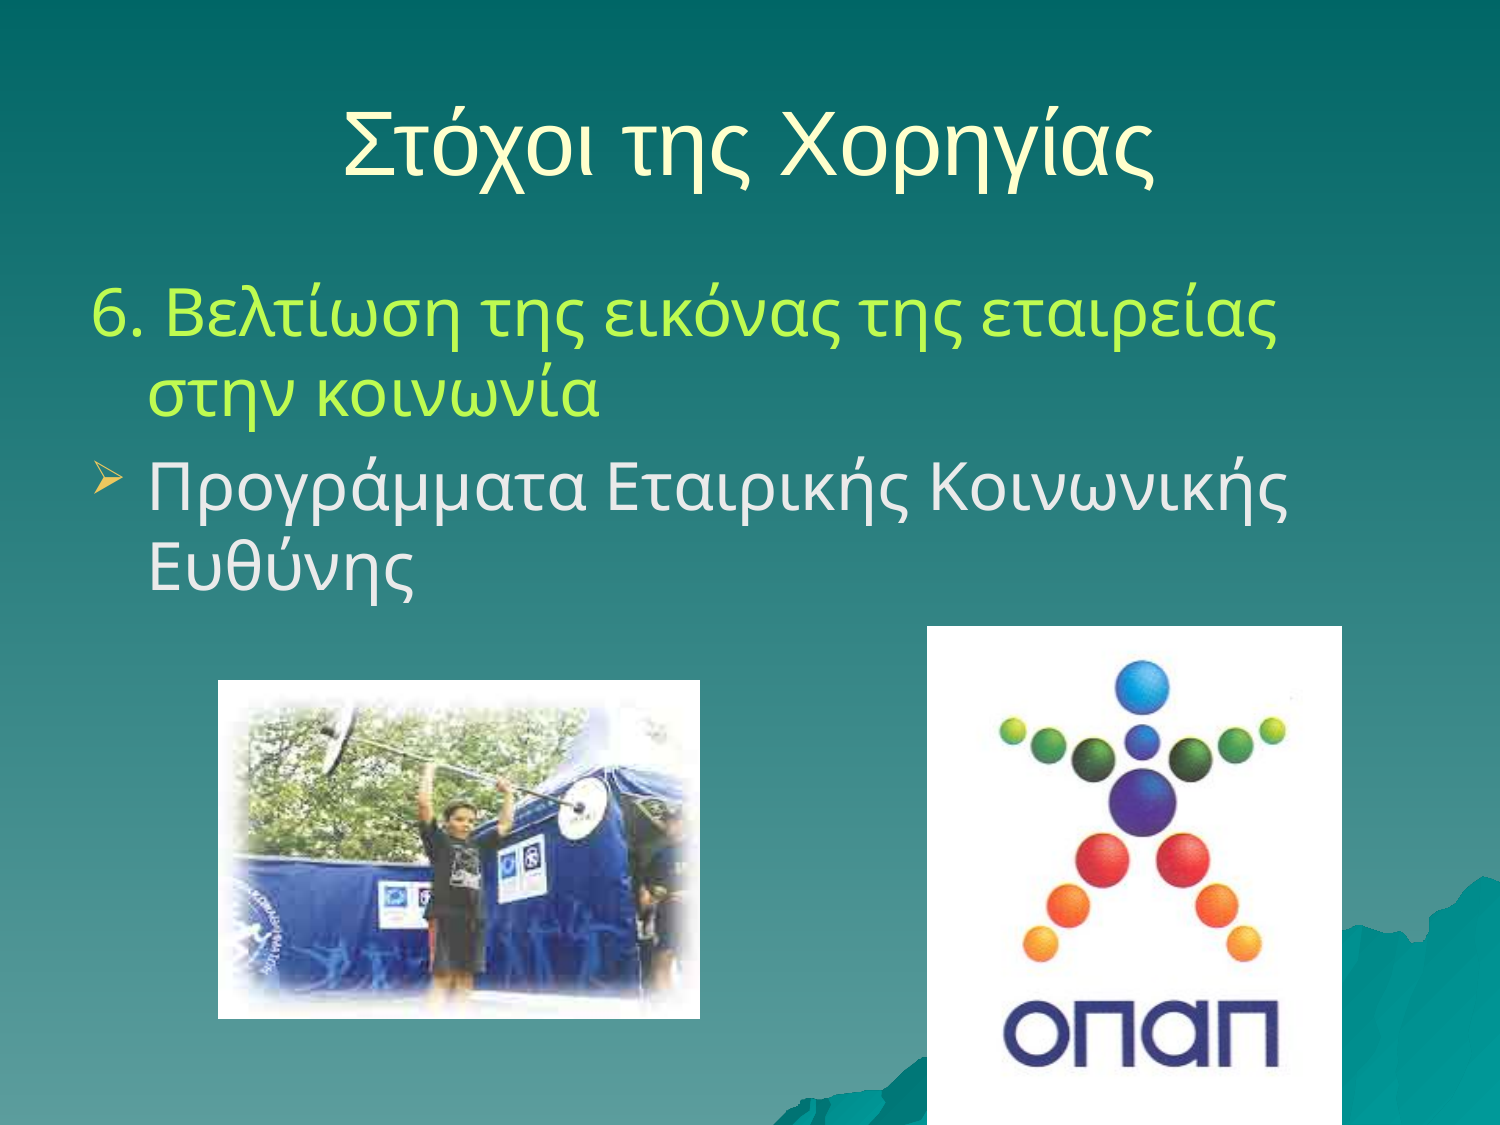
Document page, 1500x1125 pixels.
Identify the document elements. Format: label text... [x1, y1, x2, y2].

title Στόχοι της Χορηγίας [74, 45, 1426, 233]
list 6. Βελτίωση της εικόνας της εταιρείας στην κοινωνία Προγράμματα Εταιρικής Κοινωνικής Ευθύνης [74, 262, 1426, 1006]
picture [218, 680, 700, 1019]
picture [926, 626, 1342, 1125]
